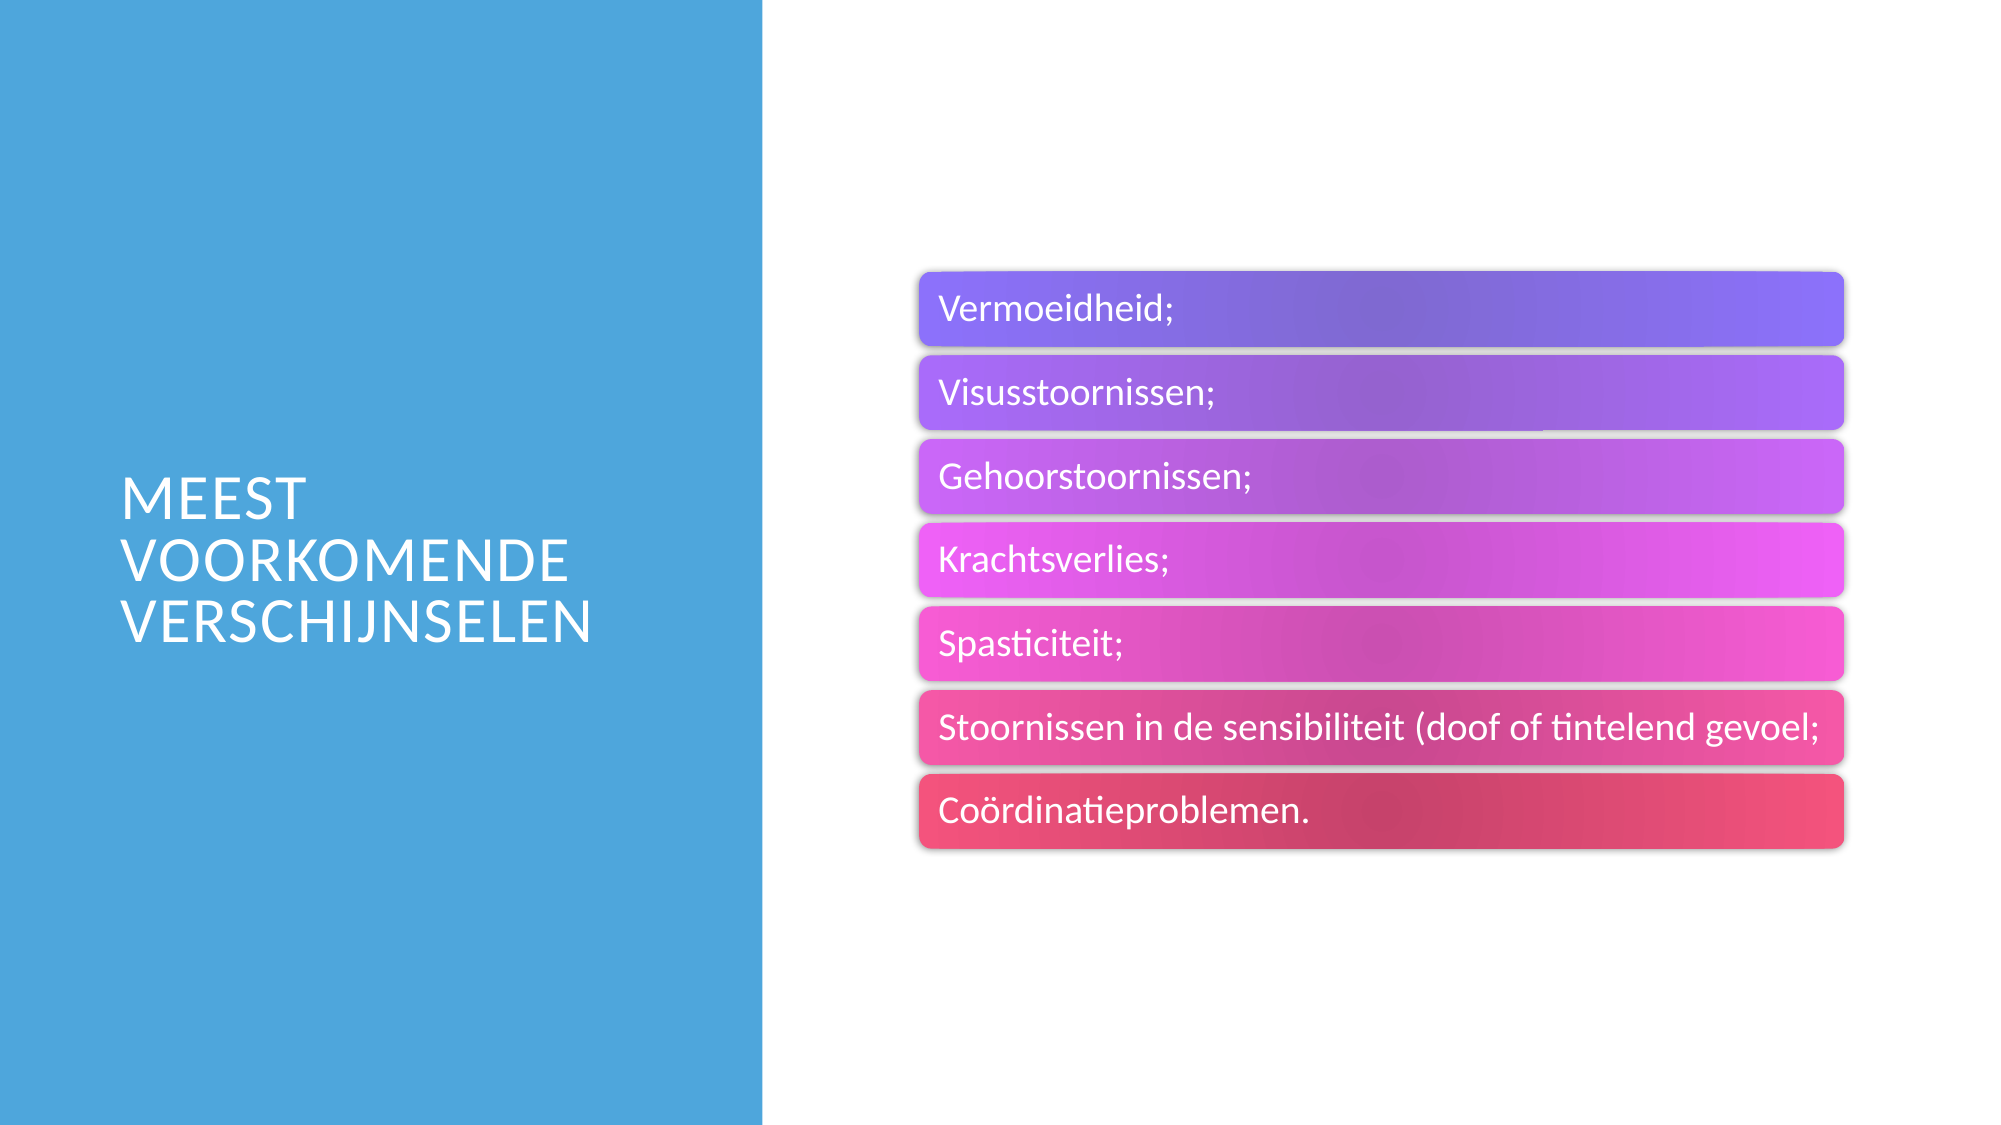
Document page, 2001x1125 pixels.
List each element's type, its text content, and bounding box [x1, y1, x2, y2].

title Meest voorkomende verschijnselen [105, 105, 666, 1020]
text_box [0, 0, 764, 1125]
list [918, 156, 1845, 964]
